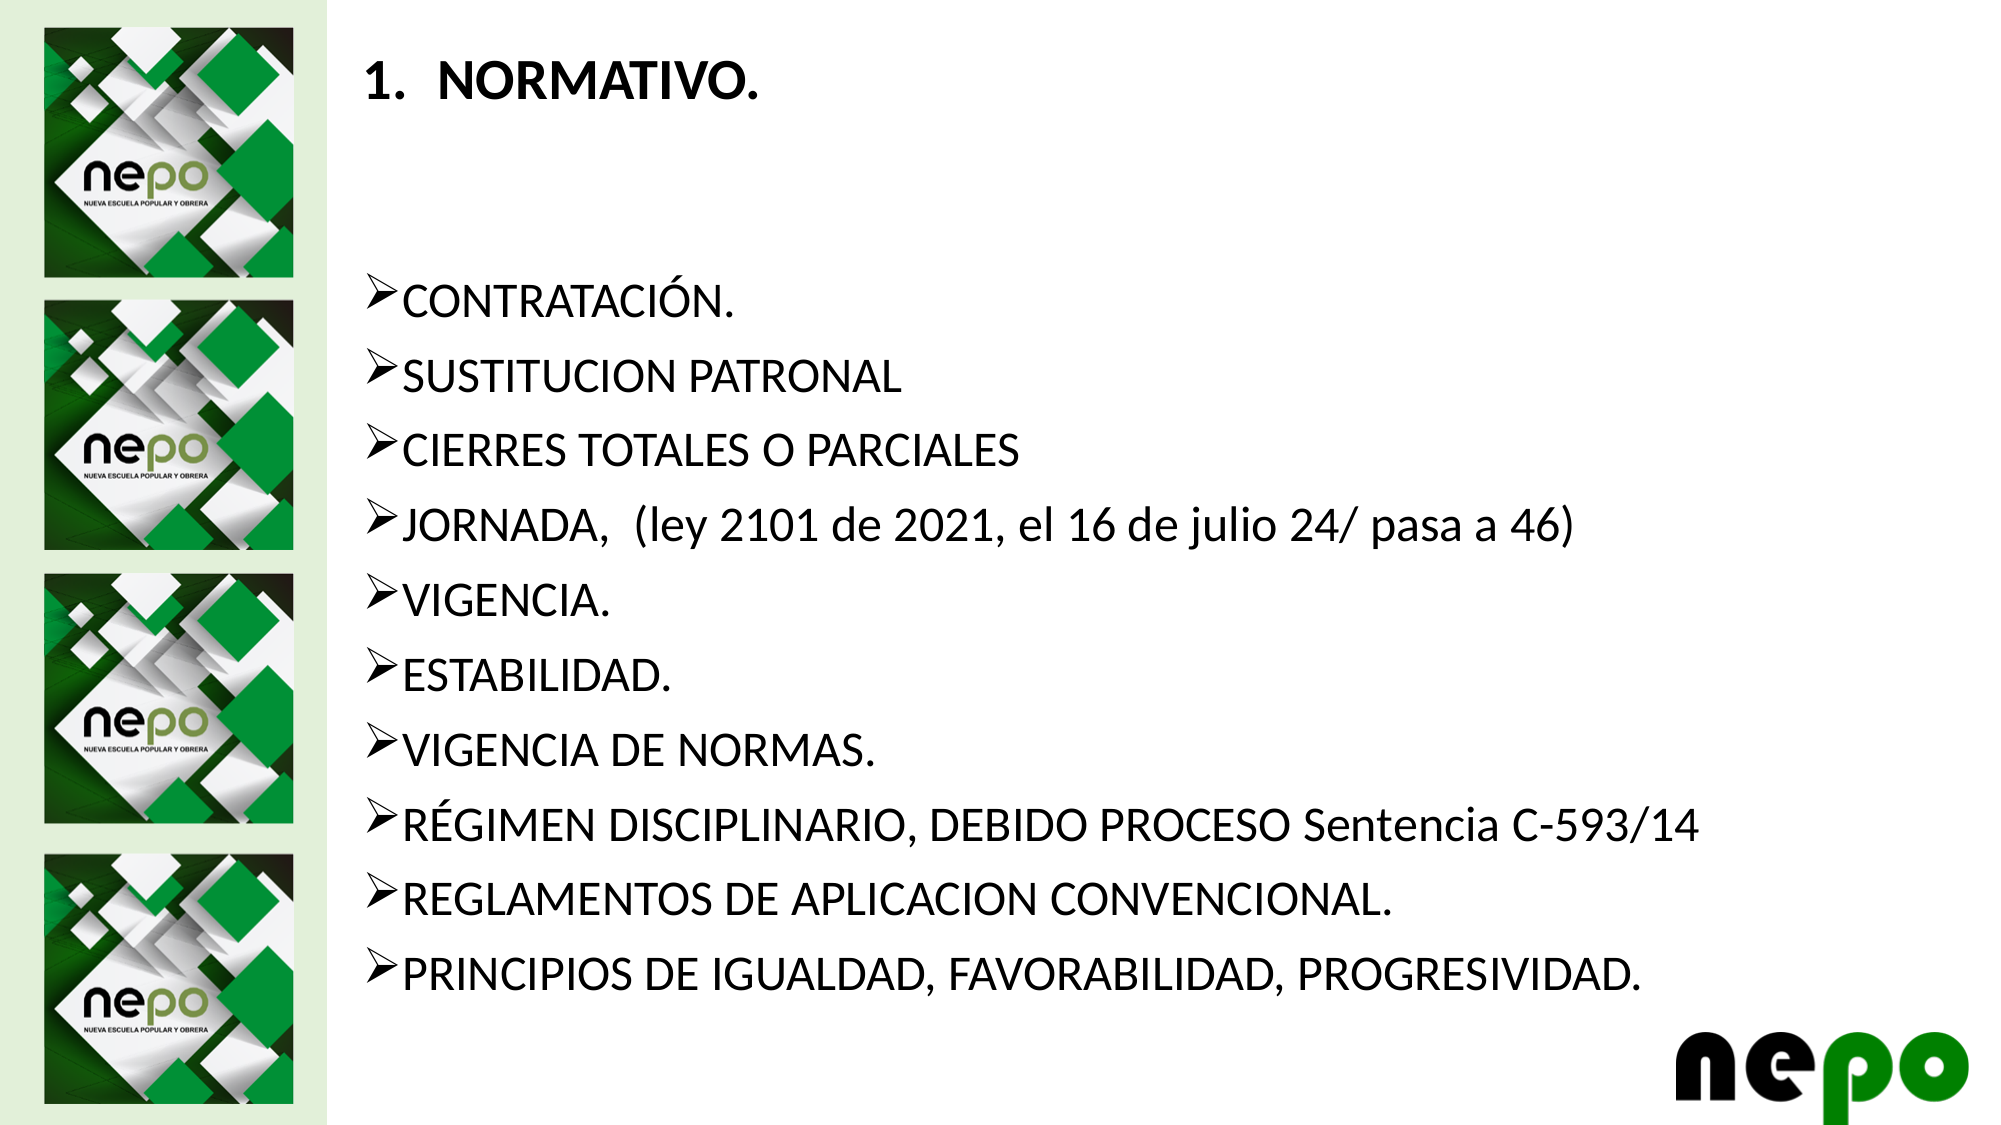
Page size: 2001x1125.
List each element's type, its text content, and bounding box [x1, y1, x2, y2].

list NORMATIVO. CONTRATACIÓN. SUSTITUCION PATRONAL CIERRES TOTALES O PARCIALES JORNADA, (ley 2101 de 2021, el 16 de julio 24/ pasa a 46) VIGENCIA. ESTABILIDAD. VIGENCIA DE NORMAS. RÉGIMEN DISCIPLINARIO, DEBIDO PROCESO Sentencia C-593/14 REGLAMENTOS DE APLICACION CONVENCIONAL. PRINCIPIOS DE IGUALDAD, FAVORABILIDAD, PROGRESIVIDAD. [347, 42, 1964, 1014]
picture [1676, 1032, 1969, 1125]
picture [0, 0, 327, 1125]
